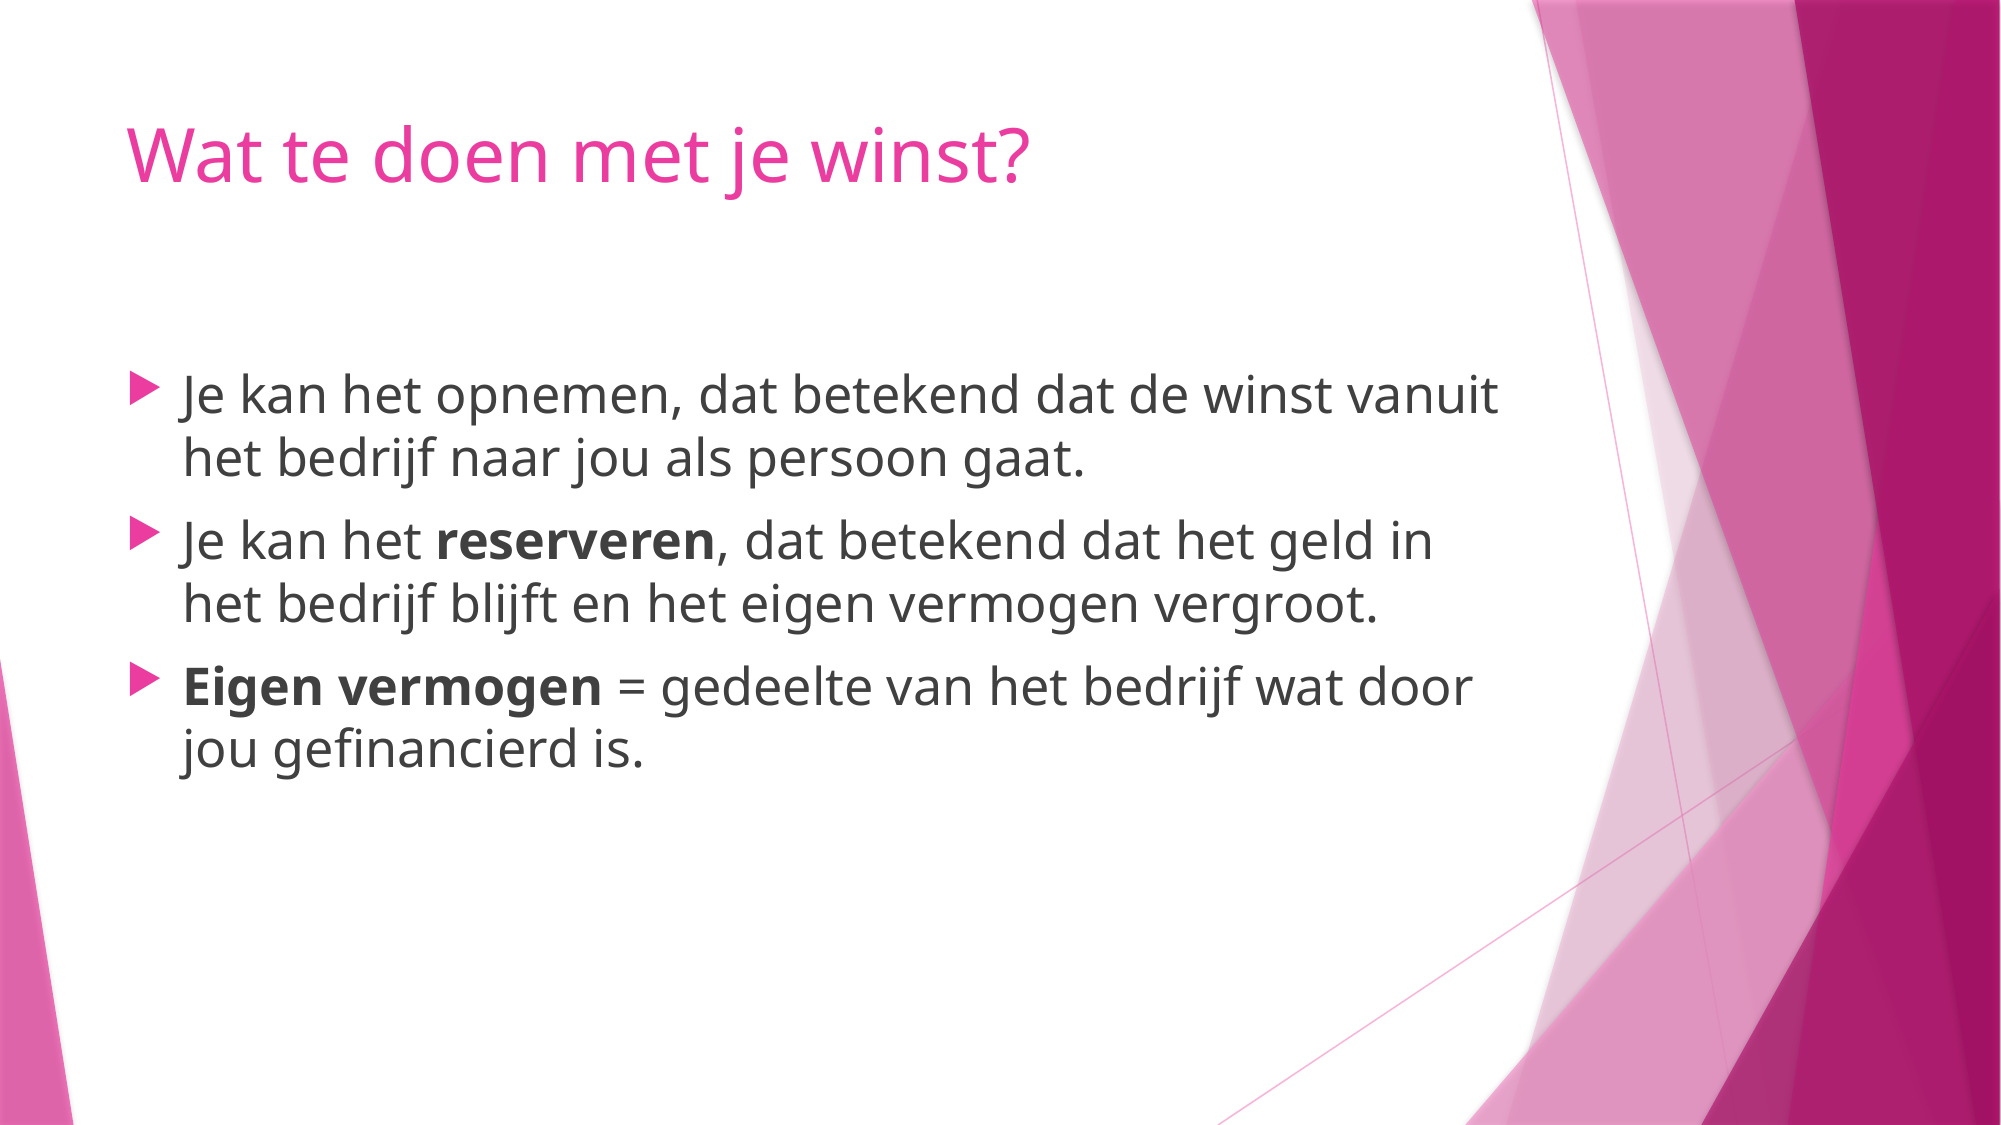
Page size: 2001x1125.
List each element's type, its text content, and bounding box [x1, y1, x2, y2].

title Wat te doen met je winst? [111, 99, 1522, 317]
list Je kan het opnemen, dat betekend dat de winst vanuit het bedrijf naar jou als persoon gaat. Je kan het reserveren, dat betekend dat het geld in het bedrijf blijft en het eigen vermogen vergroot. Eigen vermogen = gedeelte van het bedrijf wat door jou gefinancierd is. [111, 354, 1522, 992]
